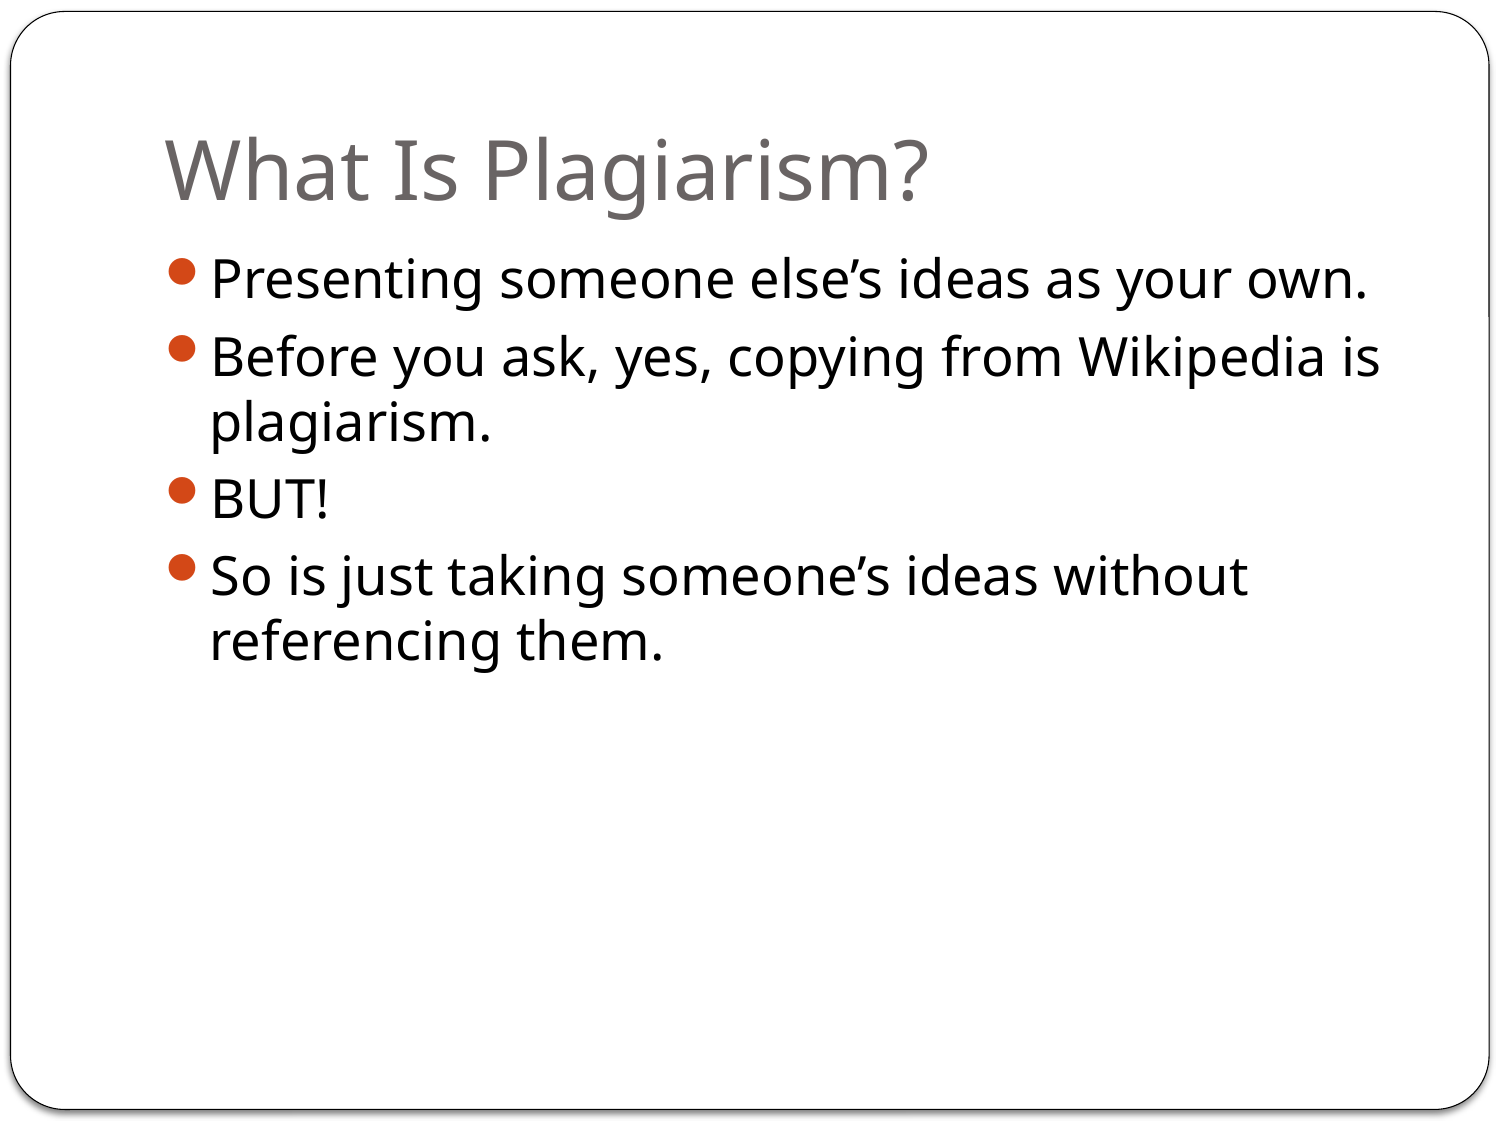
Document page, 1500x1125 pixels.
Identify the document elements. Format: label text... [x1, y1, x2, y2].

list Presenting someone else’s ideas as your own. Before you ask, yes, copying from Wikipedia is plagiarism. BUT! So is just taking someone’s ideas without referencing them. [150, 237, 1425, 988]
title What Is Plagiarism? [150, 45, 1425, 233]
